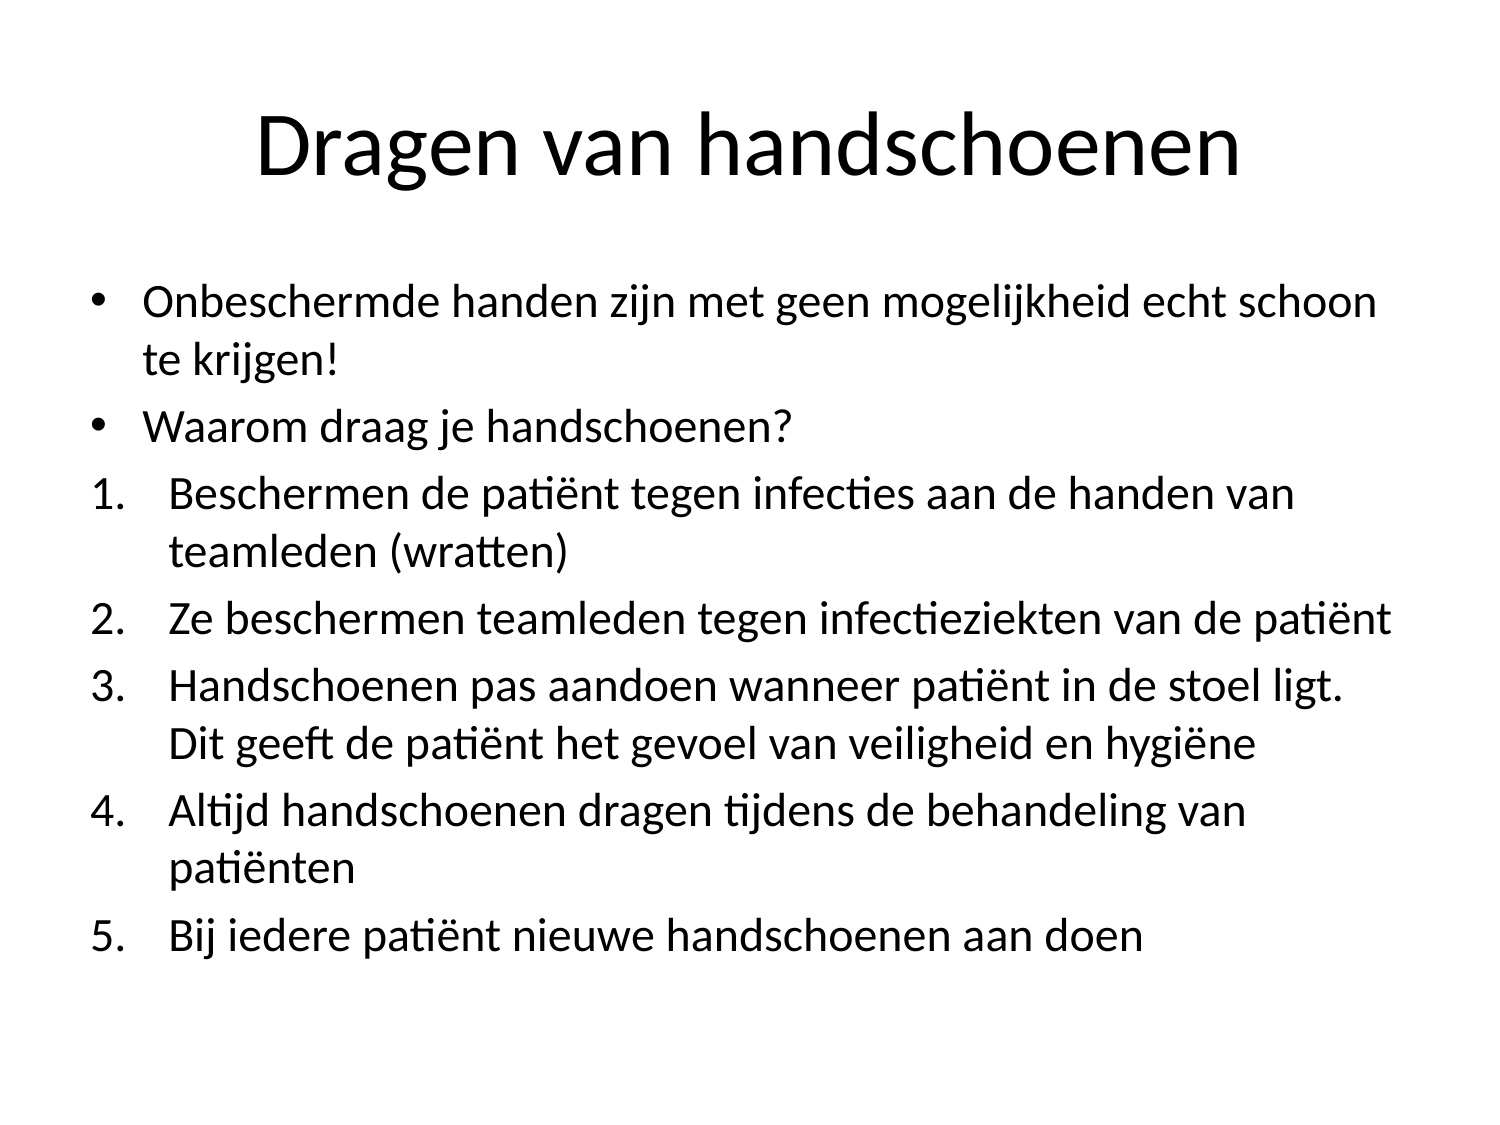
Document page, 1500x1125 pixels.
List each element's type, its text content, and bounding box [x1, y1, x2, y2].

title Dragen van handschoenen [75, 45, 1425, 233]
list Onbeschermde handen zijn met geen mogelijkheid echt schoon te krijgen! Waarom draag je handschoenen? Beschermen de patiënt tegen infecties aan de handen van teamleden (wratten) Ze beschermen teamleden tegen infectieziekten van de patiënt Handschoenen pas aandoen wanneer patiënt in de stoel ligt. Dit geeft de patiënt het gevoel van veiligheid en hygiëne Altijd handschoenen dragen tijdens de behandeling van patiënten Bij iedere patiënt nieuwe handschoenen aan doen [75, 262, 1425, 1005]
